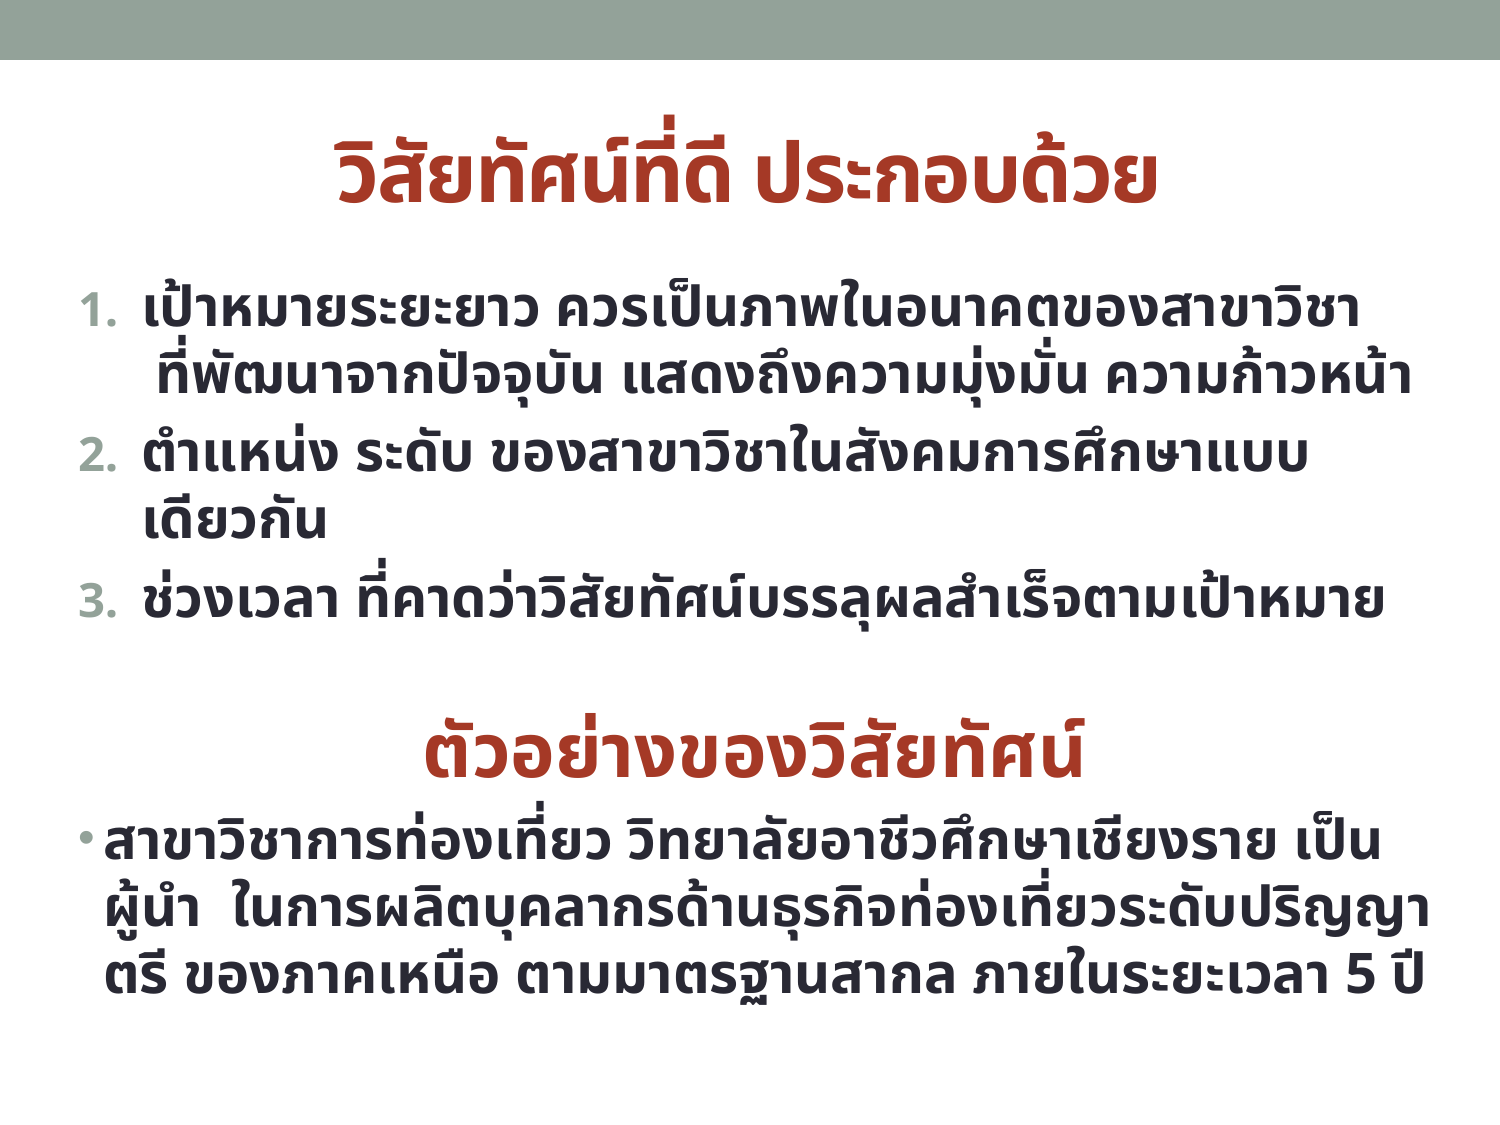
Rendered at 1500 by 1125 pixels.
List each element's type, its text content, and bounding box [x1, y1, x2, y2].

title วิสัยทัศน์ที่ดี ประกอบด้วย [75, 87, 1425, 250]
list เป้าหมายระยะยาว ควรเป็นภาพในอนาคตของสาขาวิชา ที่พัฒนาจากปัจจุบัน แสดงถึงความมุ่งมั่น ความก้าวหน้า ตำแหน่ง ระดับ ของสาขาวิชาในสังคมการศึกษาแบบเดียวกัน ช่วงเวลา ที่คาดว่าวิสัยทัศน์บรรลุผลสำเร็จตามเป้าหมาย ตัวอย่างของวิสัยทัศน์ สาขาวิชาการท่องเที่ยว วิทยาลัยอาชีวศึกษาเชียงราย เป็นผู้นำ ในการผลิตบุคลากรด้านธุรกิจท่องเที่ยวระดับปริญญาตรี ของภาคเหนือ ตามมาตรฐานสากล ภายในระยะเวลา 5 ปี [63, 262, 1447, 1063]
